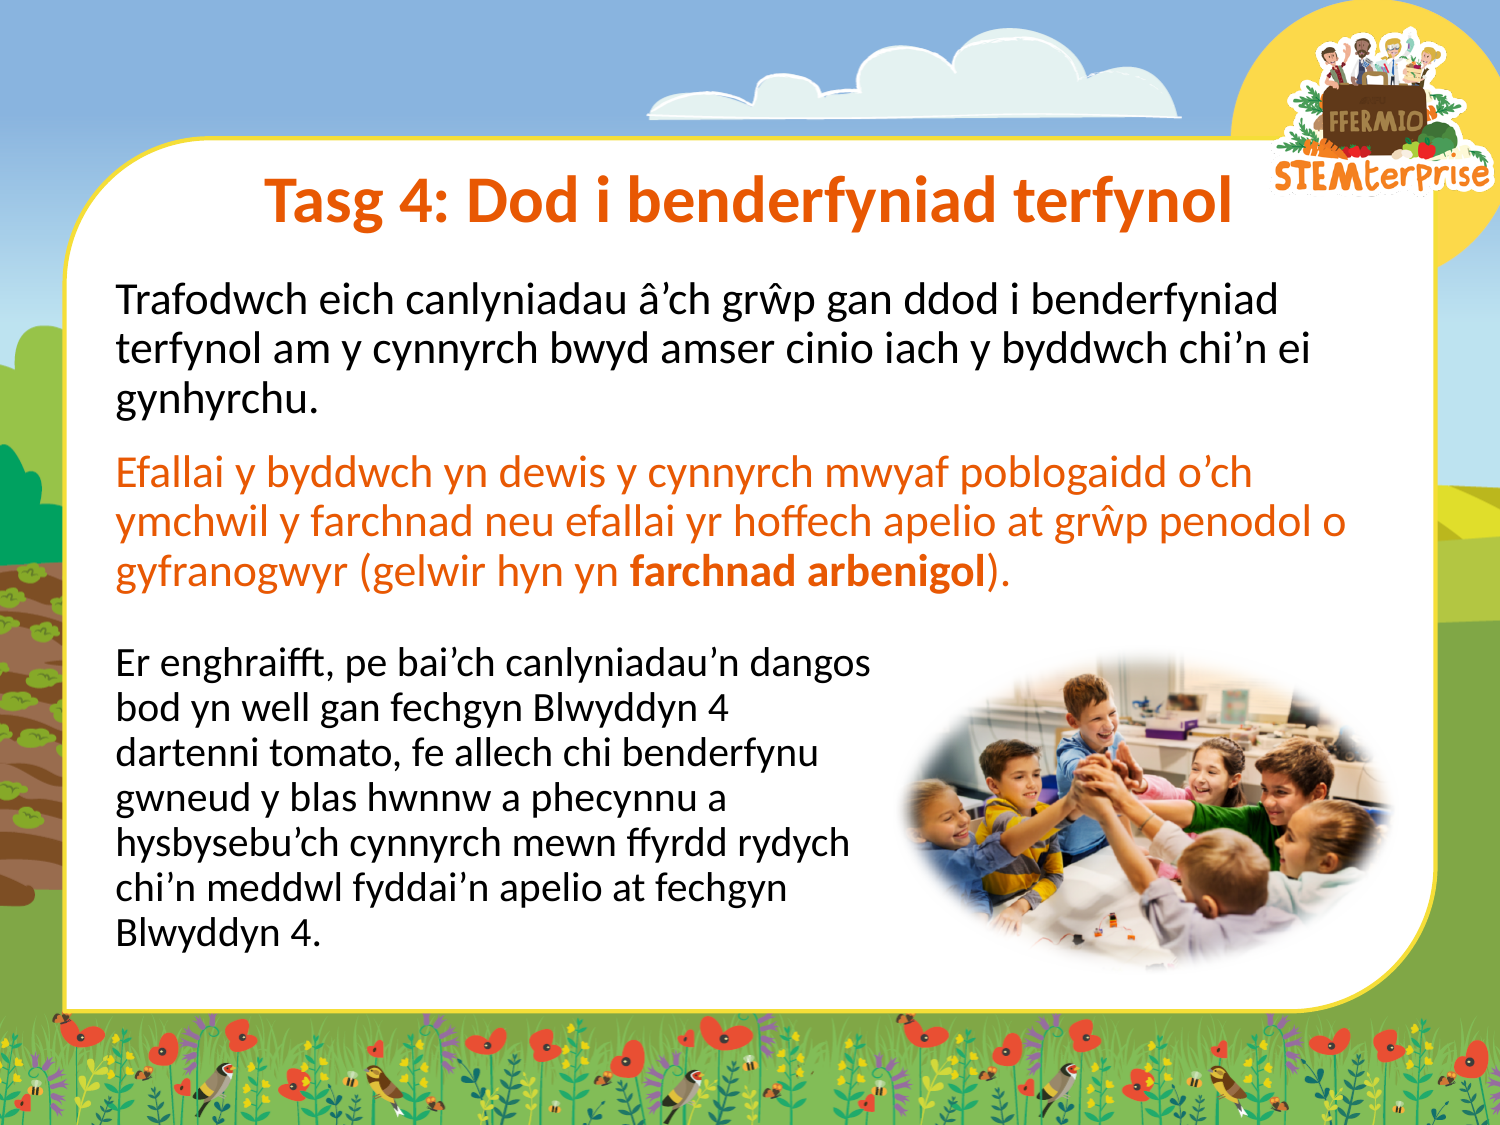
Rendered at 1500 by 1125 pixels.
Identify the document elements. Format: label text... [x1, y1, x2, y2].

picture [0, 0, 1500, 1125]
text_box Er enghraifft, pe bai’ch canlyniadau’n dangos bod yn well gan fechgyn Blwyddyn 4 dartenni tomato, fe allech chi benderfynu gwneud y blas hwnnw a phecynnu a hysbysebu’ch cynnyrch mewn ffyrdd rydych chi’n meddwl fyddai’n apelio at fechgyn Blwyddyn 4. [100, 633, 892, 965]
list Trafodwch eich canlyniadau â’ch grŵp gan ddod i benderfyniad terfynol am y cynnyrch bwyd amser cinio iach y byddwch chi’n ei gynhyrchu. Efallai y byddwch yn dewis y cynnyrch mwyaf poblogaidd o’ch ymchwil y farchnad neu efallai yr hoffech apelio at grŵp penodol o gyfranogwyr (gelwir hyn yn farchnad arbenigol). [100, 267, 1400, 610]
title Tasg 4: Dod i benderfyniad terfynol [218, 137, 1282, 256]
